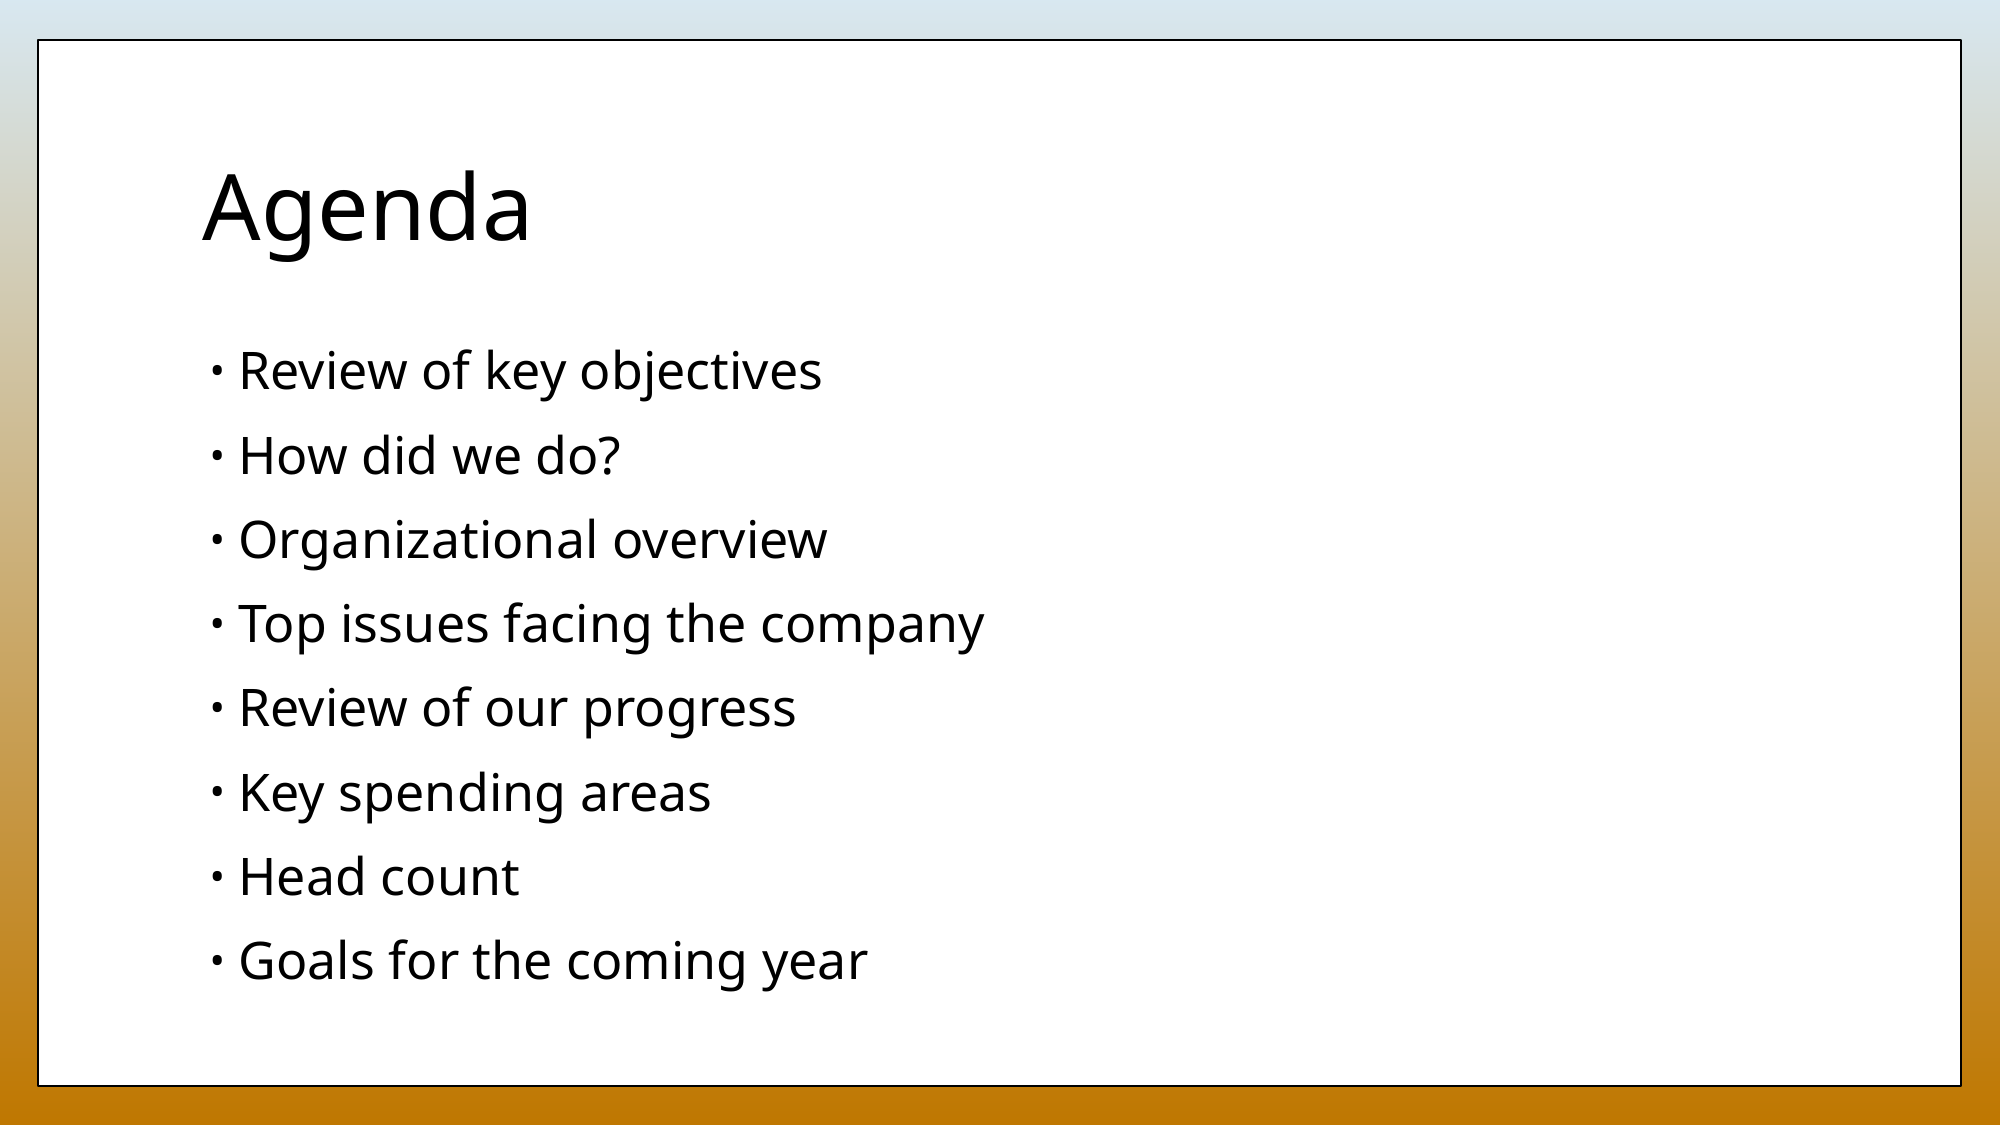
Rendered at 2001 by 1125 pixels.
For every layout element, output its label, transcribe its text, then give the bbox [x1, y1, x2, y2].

title Agenda [187, 99, 1808, 323]
list Review of key objectives How did we do? Organizational overview Top issues facing the company Review of our progress Key spending areas Head count Goals for the coming year [187, 337, 1808, 1000]
